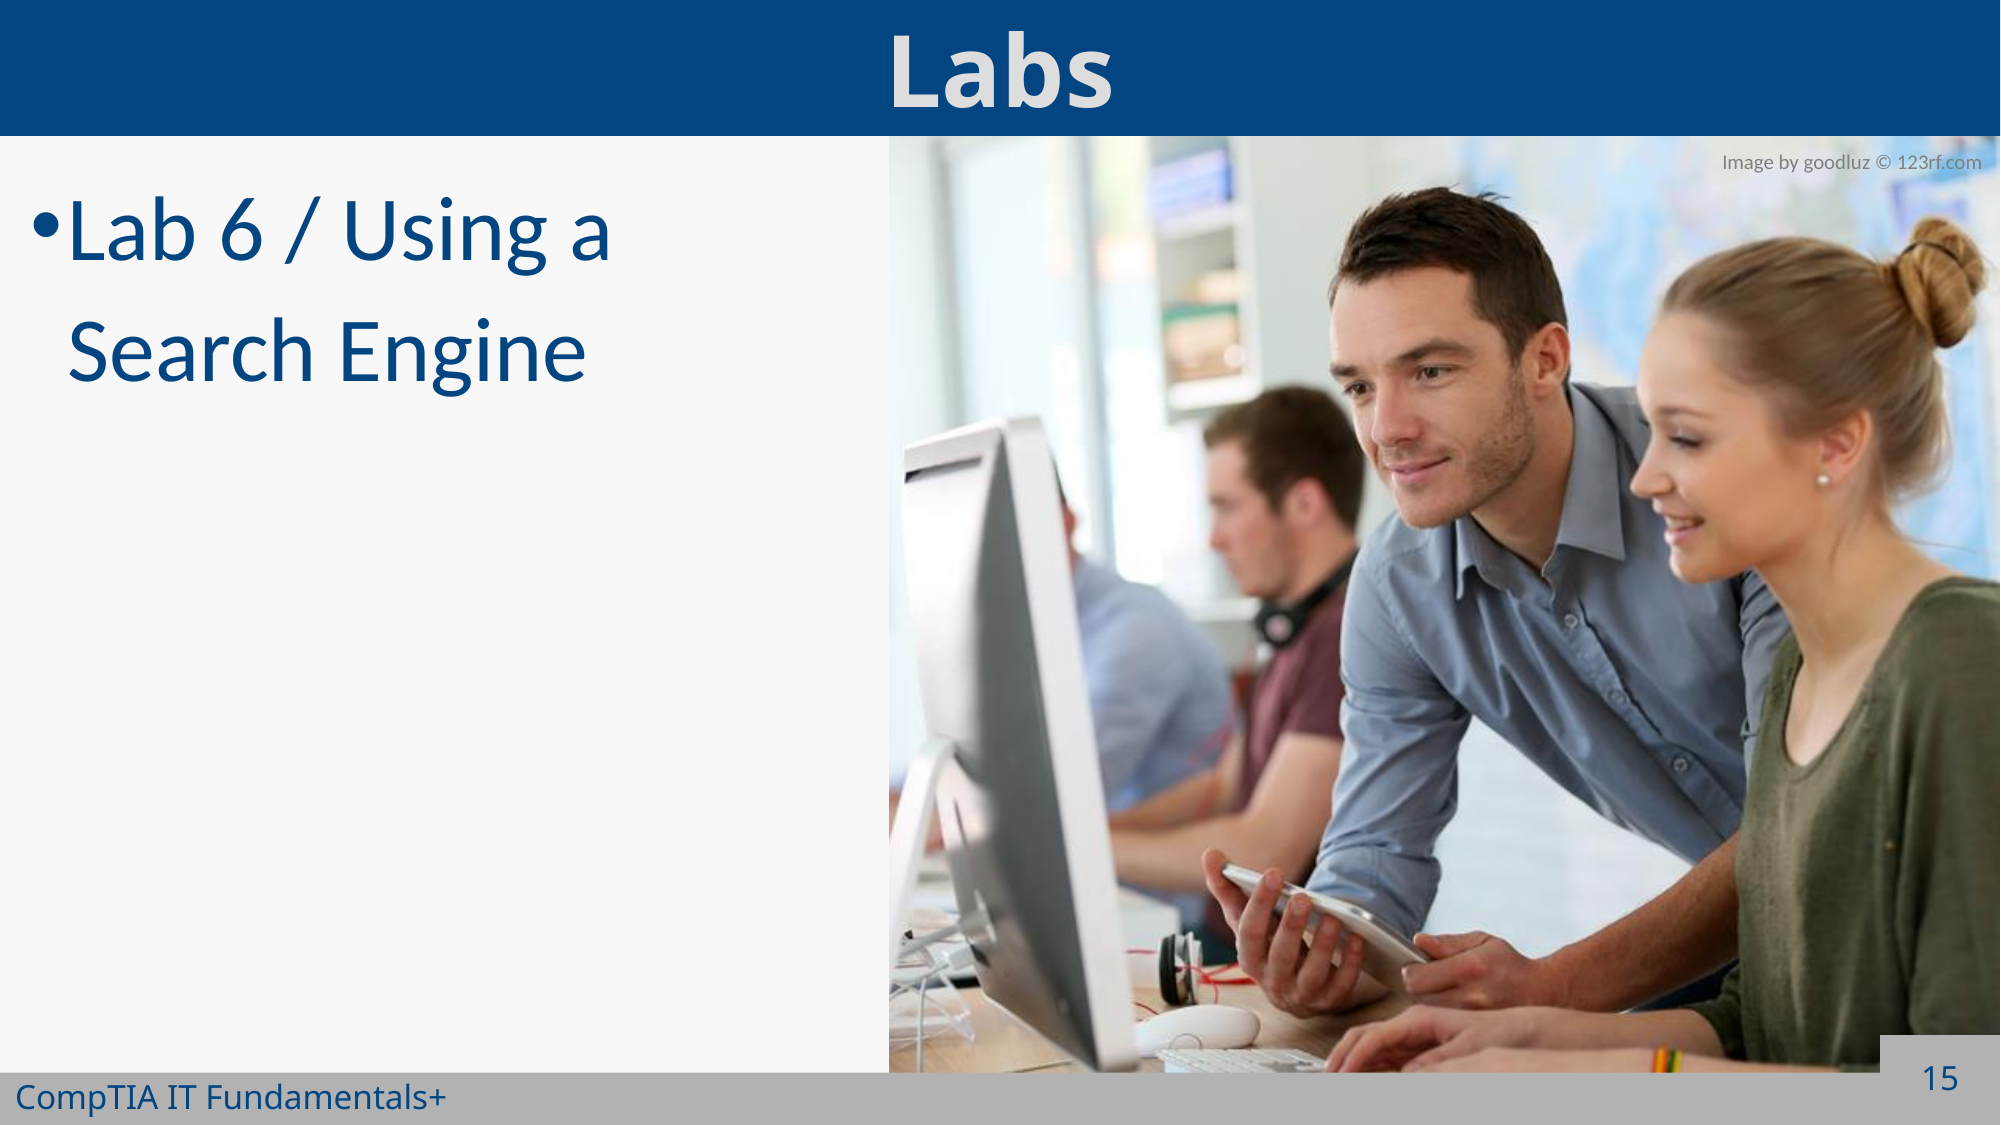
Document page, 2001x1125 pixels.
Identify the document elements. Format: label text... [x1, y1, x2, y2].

footer CompTIA IT Fundamentals+ [0, 1072, 1880, 1125]
slide_number 15 [1880, 1035, 2000, 1125]
picture [889, 136, 2000, 1072]
list Lab 6 / Using a Search Engine [15, 149, 890, 1065]
